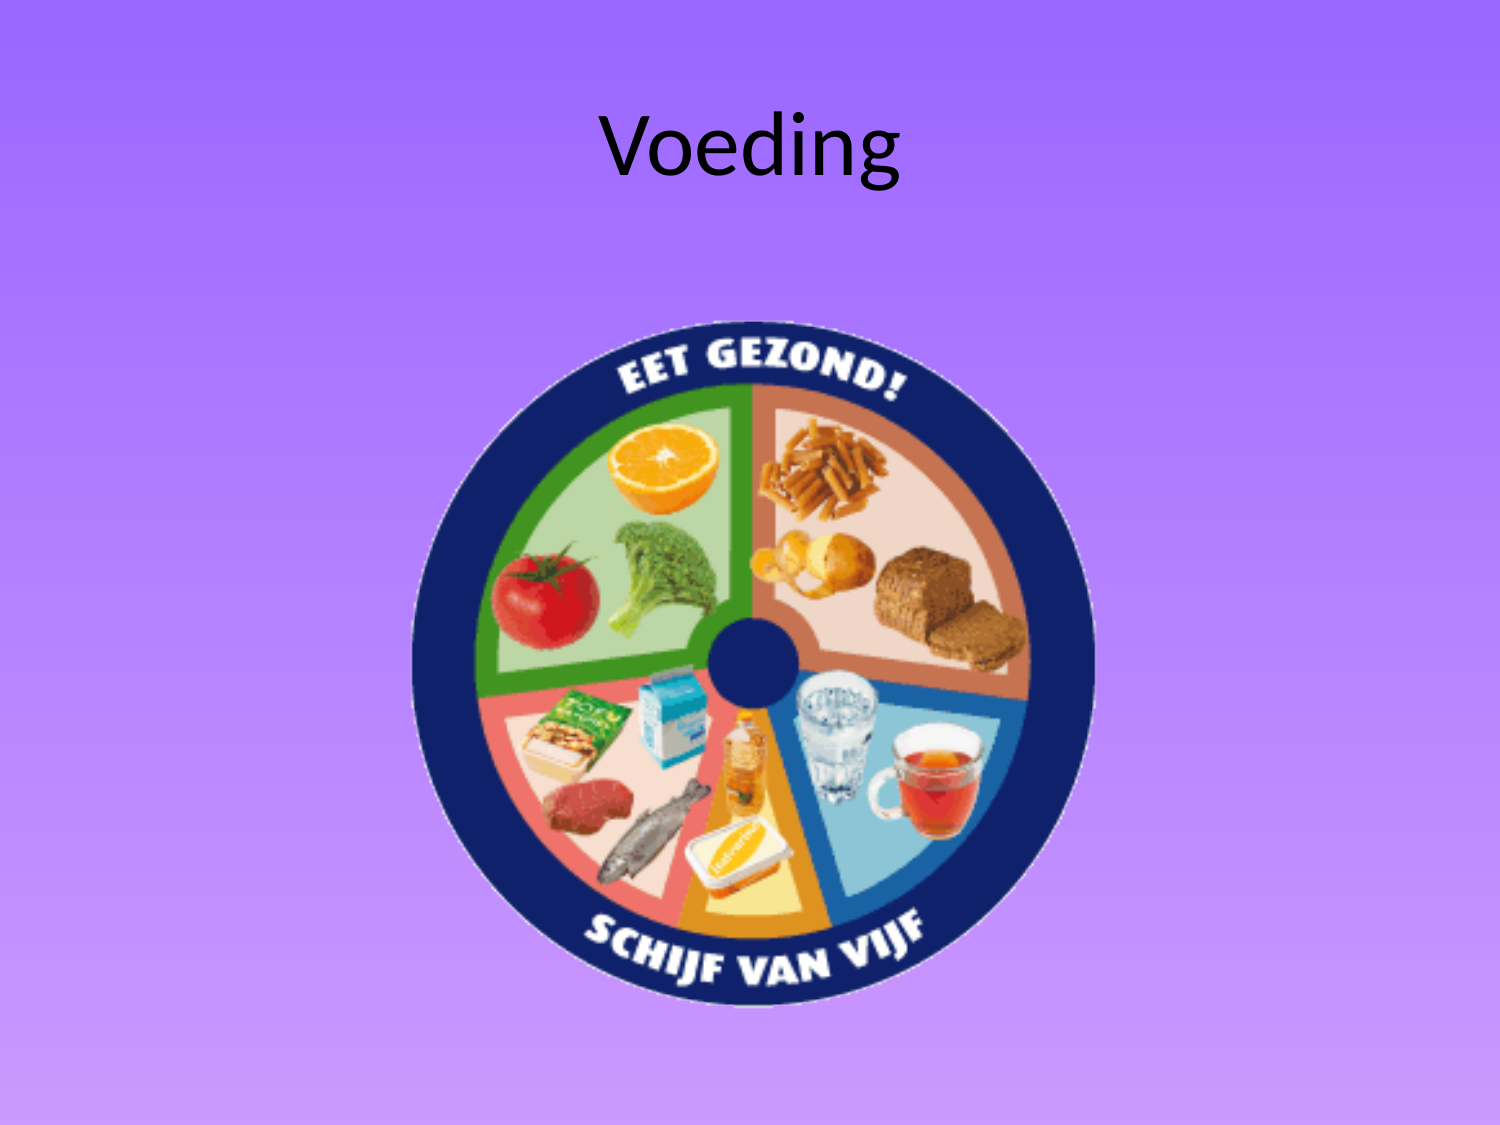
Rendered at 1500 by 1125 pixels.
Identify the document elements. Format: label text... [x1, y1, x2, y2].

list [371, 278, 1136, 1042]
title Voeding [75, 45, 1425, 233]
